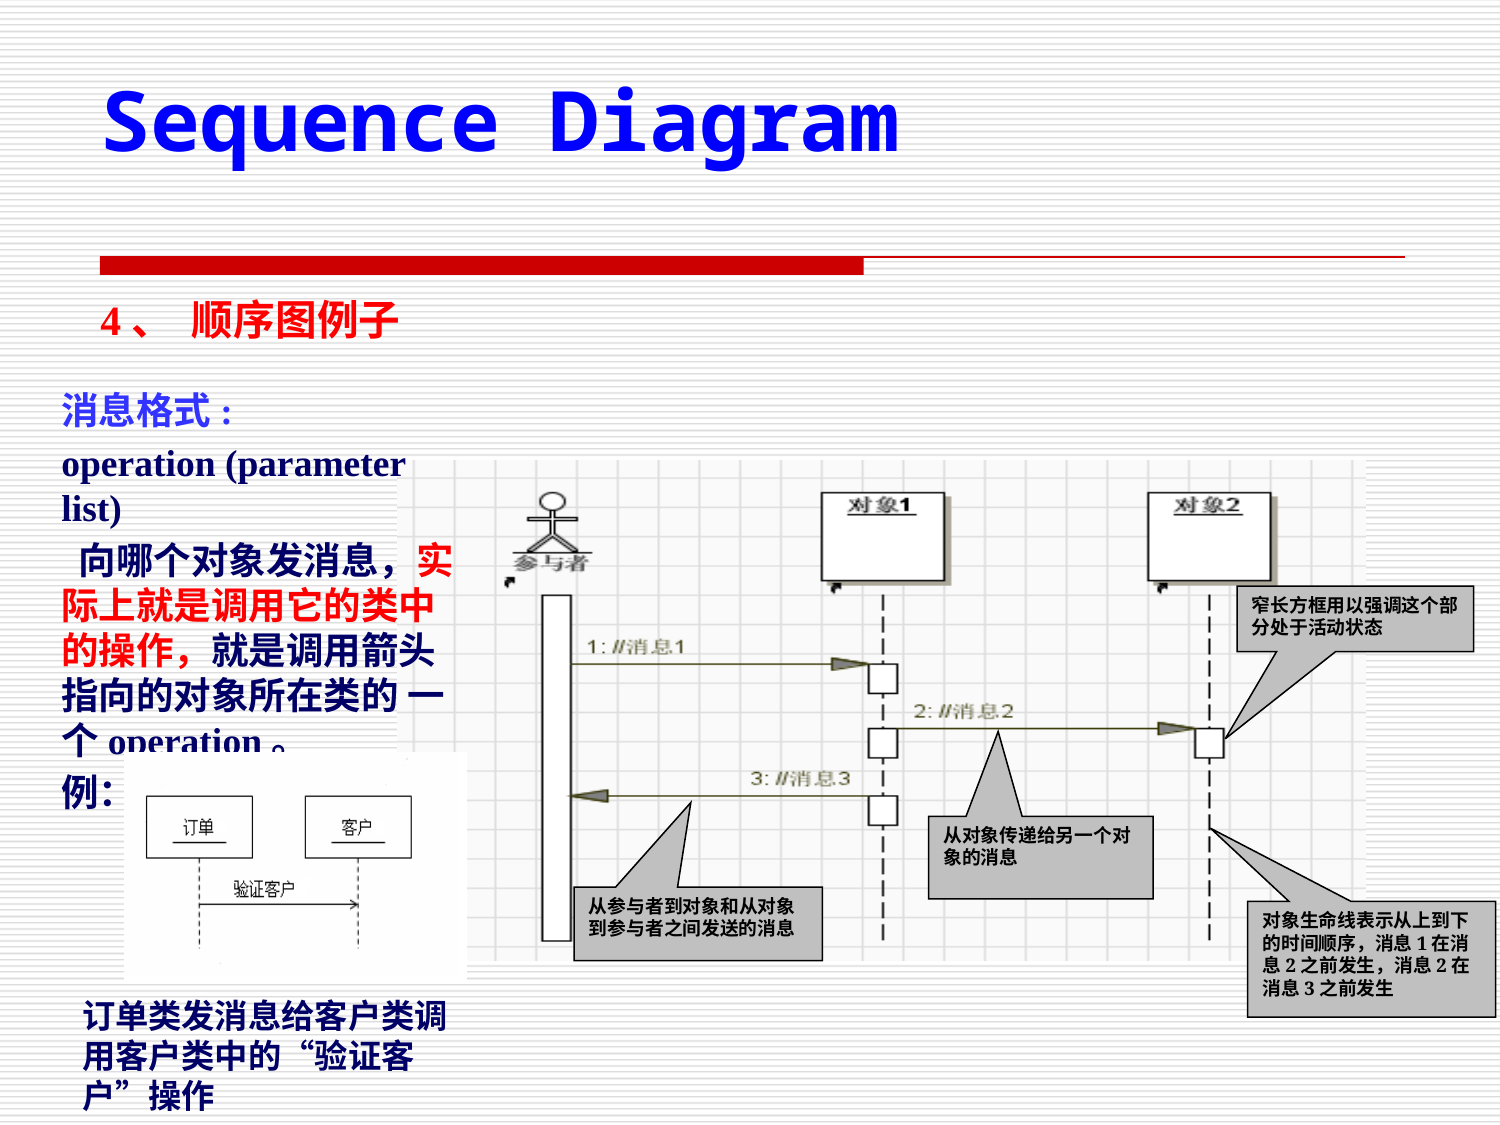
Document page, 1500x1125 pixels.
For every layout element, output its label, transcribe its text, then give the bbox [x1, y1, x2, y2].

text_box 窄长方框用以强调这个部分处于活动状态 [1369, 586, 1474, 652]
text_box 对象生命线表示从上到下的时间顺序，消息1在消息2之前发生，消息2在消息3之前发生 [1247, 901, 1496, 1018]
text_box 4、 顺序图例子 [85, 286, 594, 351]
picture [0, 0, 1500, 1125]
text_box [396, 460, 1366, 961]
text_box 消息格式: operation (parameter list) 向哪个对象发消息，实际上就是调用它的类中的操作，就是调用箭头指向的对象所在类的 一个operation。 例： [46, 379, 480, 822]
text_box 订单类发消息给客户类调用客户类中的“验证客户”操作 [67, 988, 480, 1094]
text_box Sequence Diagram [85, 60, 1371, 176]
